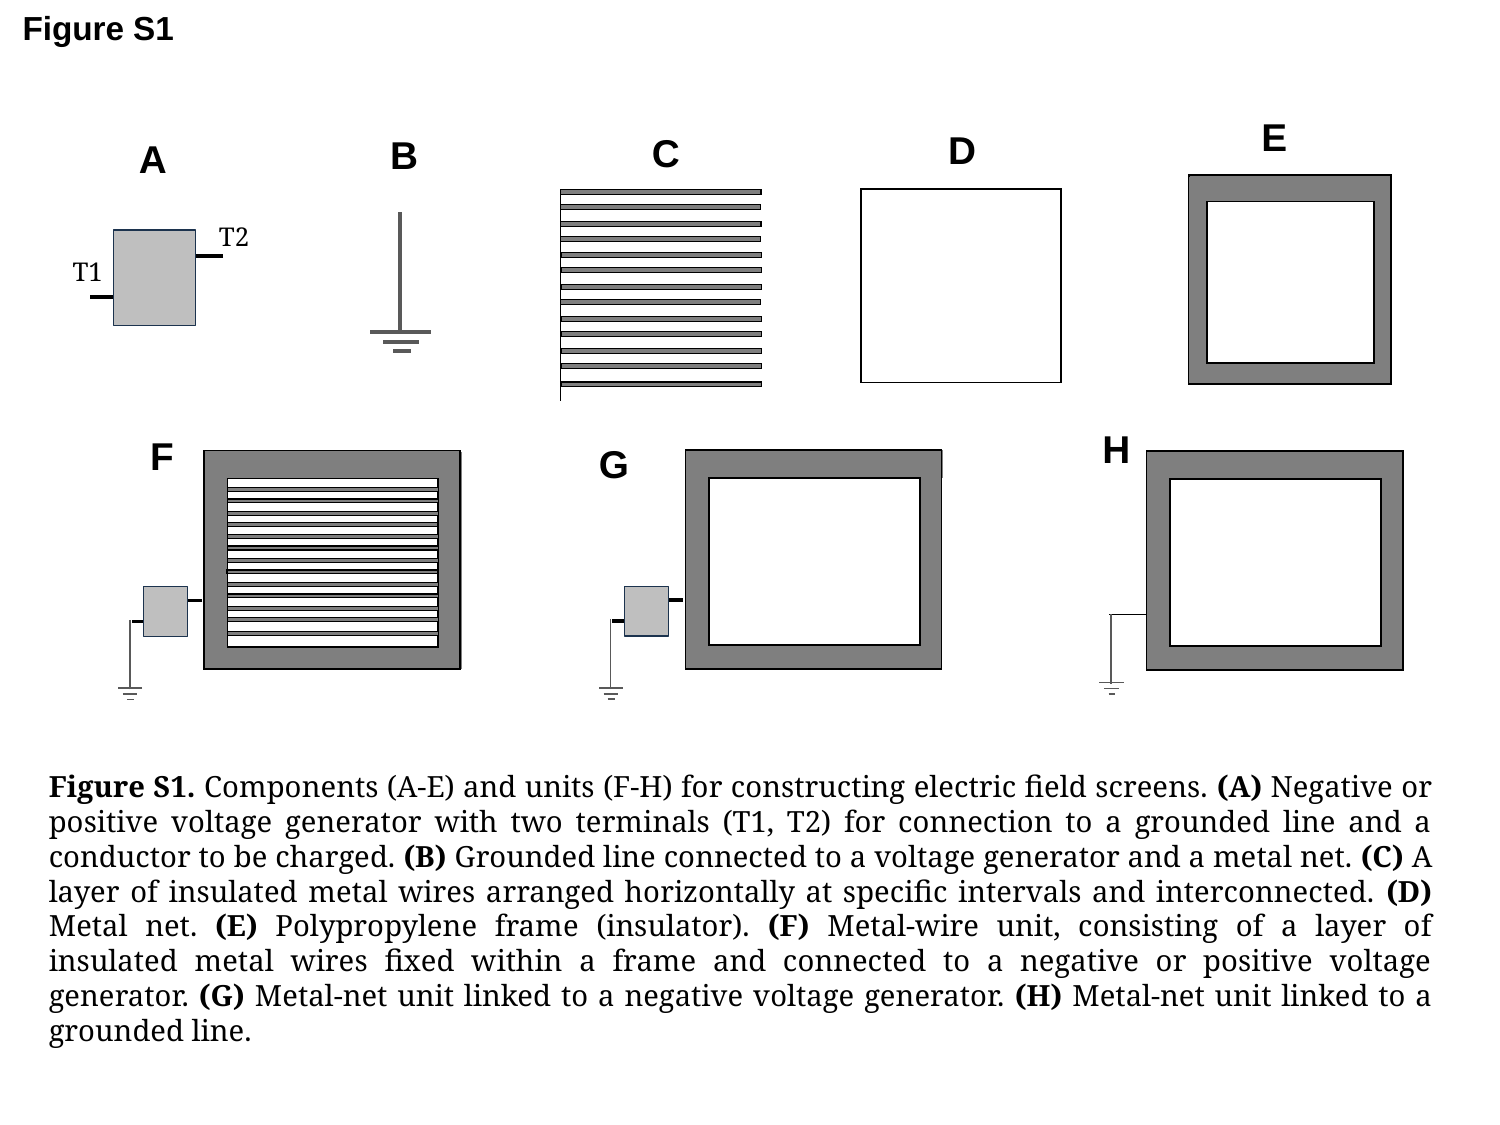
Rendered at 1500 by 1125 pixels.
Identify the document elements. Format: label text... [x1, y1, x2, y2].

text_box Figure S1. Components (A-E) and units (F-H) for constructing electric field screens. (A) Negative or positive voltage generator with two terminals (T1, T2) for connection to a grounded line and a conductor to be charged. (B) Grounded line connected to a voltage generator and a metal net. (C) A layer of insulated metal wires arranged horizontally at specific intervals and interconnected. (D) Metal net. (E) Polypropylene frame (insulator). (F) Metal-wire unit, consisting of a layer of insulated metal wires fixed within a frame and connected to a negative or positive voltage generator. (G) Metal-net unit linked to a negative voltage generator. (H) Metal-net unit linked to a grounded line. [33, 760, 1447, 1055]
text_box Figure S1 [0, 0, 198, 55]
picture [52, 101, 1405, 701]
